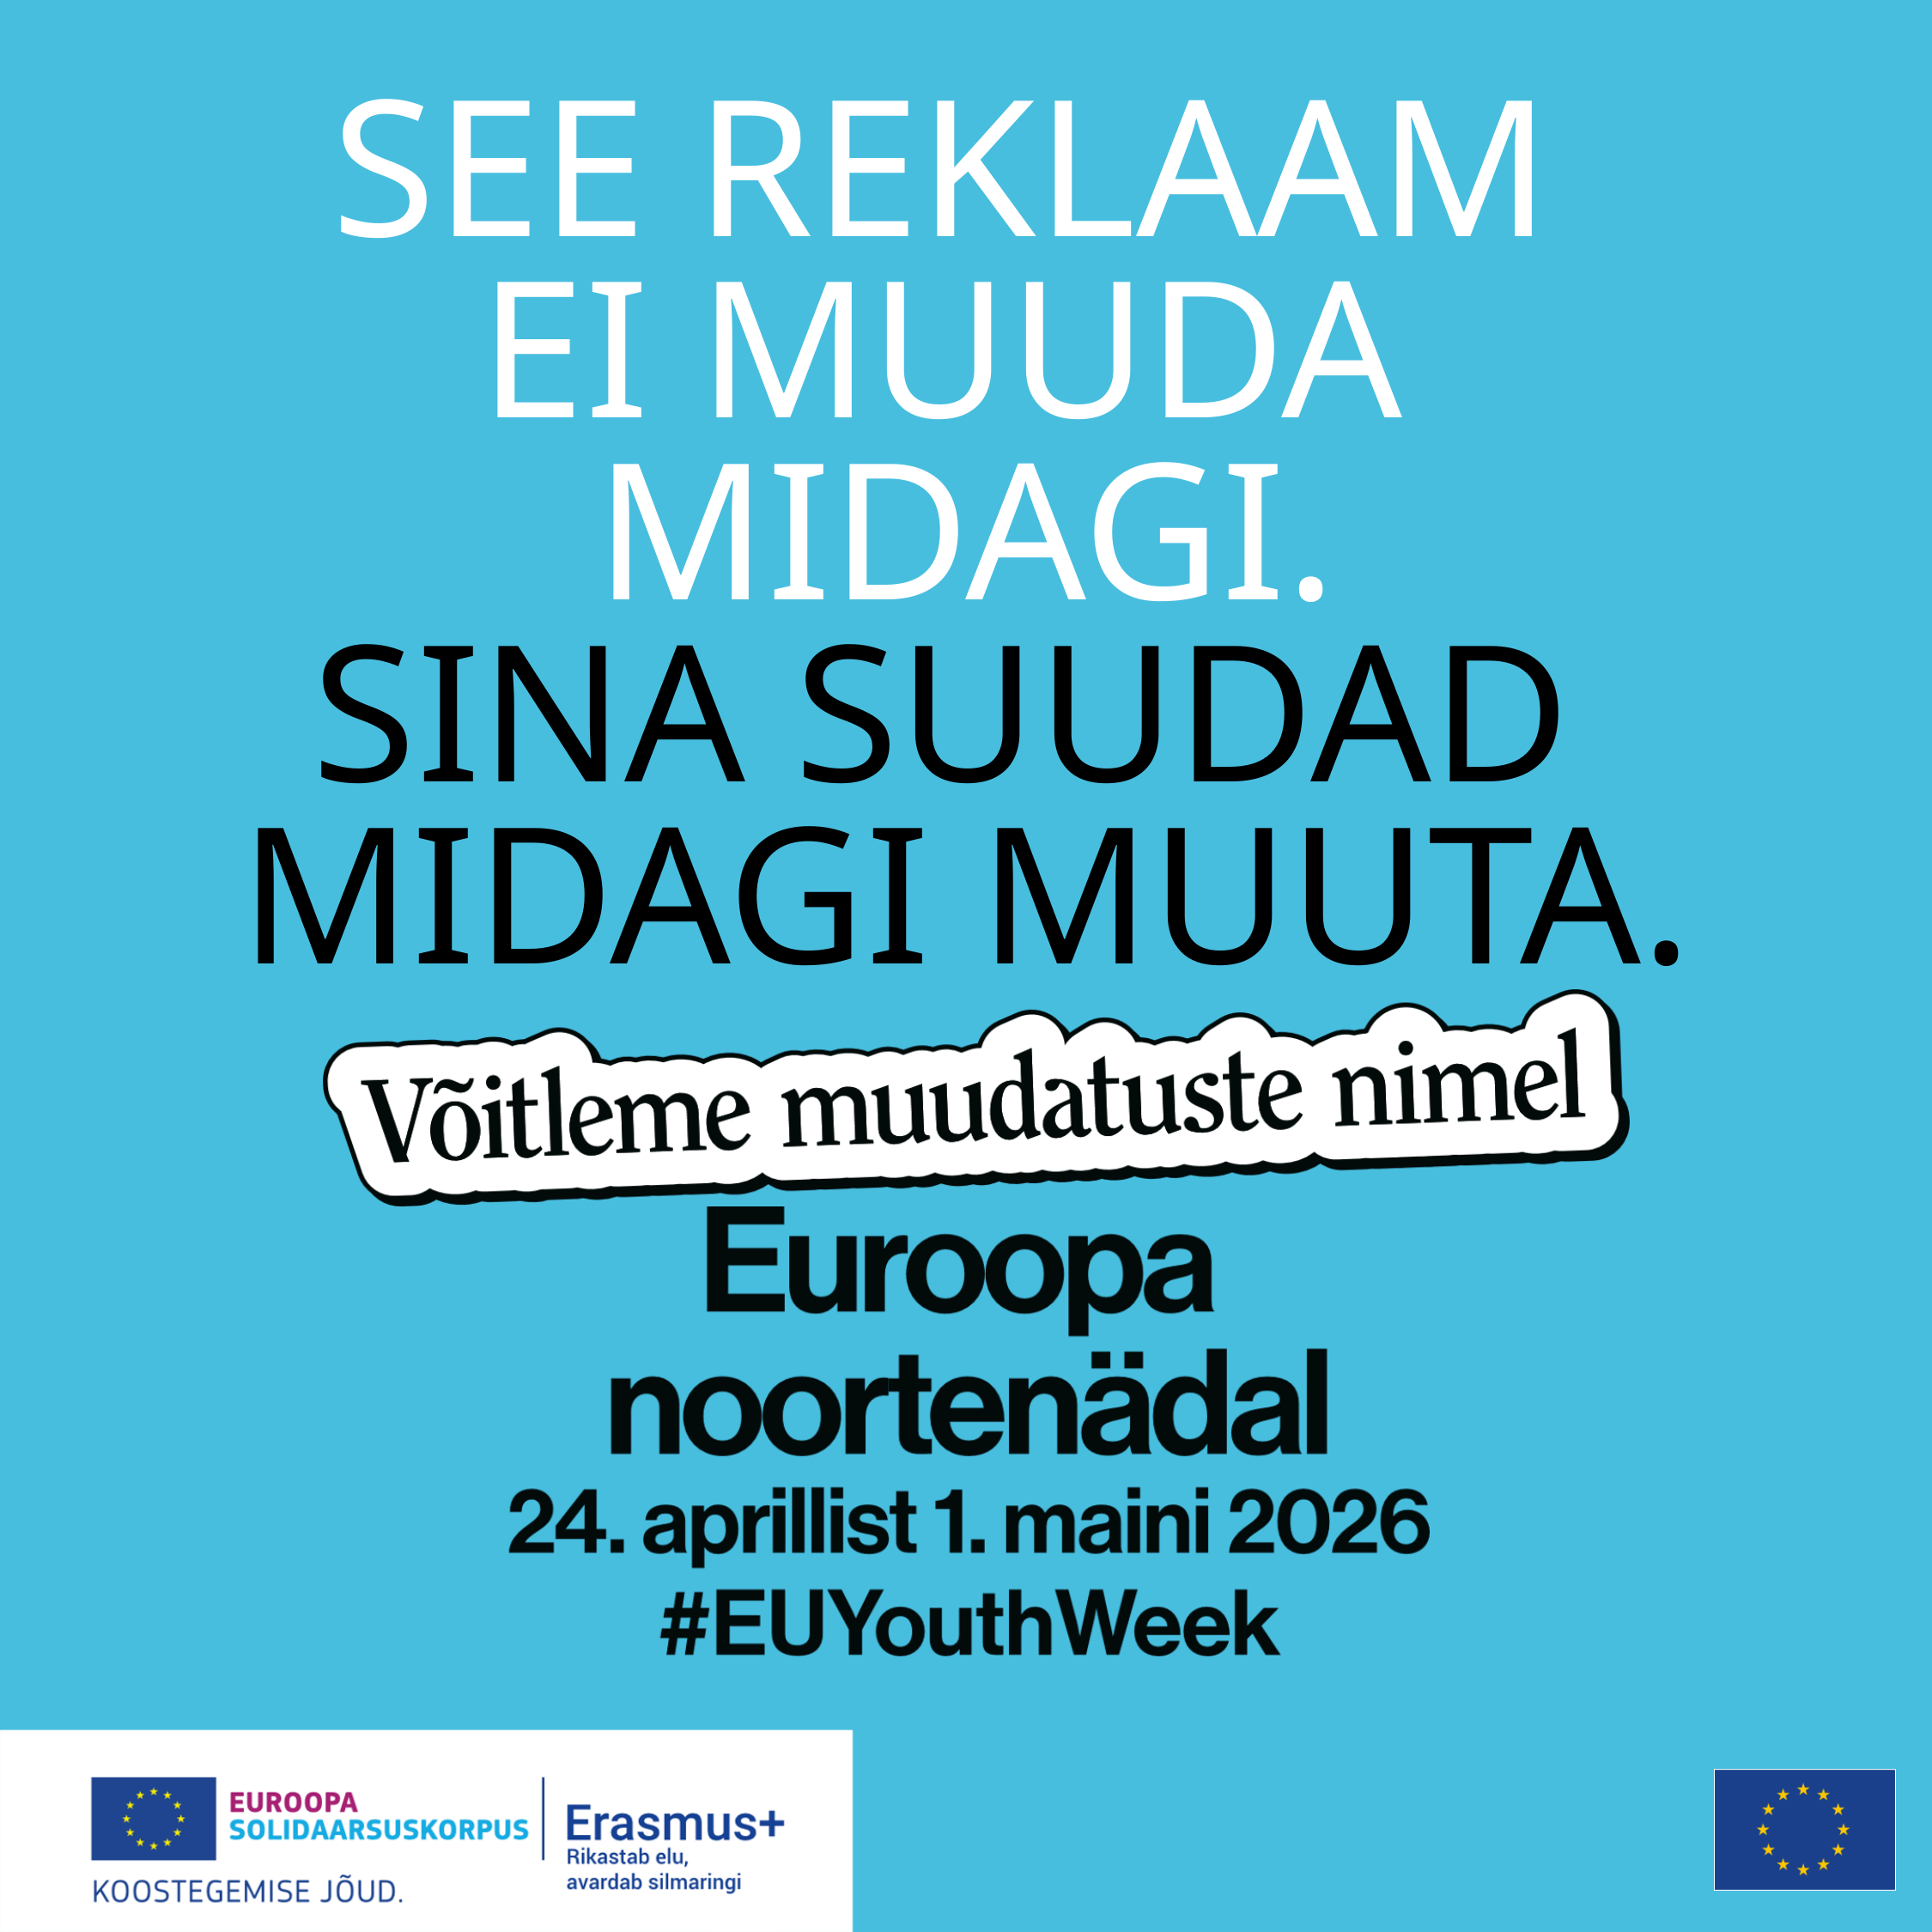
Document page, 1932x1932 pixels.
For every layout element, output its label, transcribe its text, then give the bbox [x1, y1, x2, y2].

picture [0, 989, 1630, 1932]
text_box SEE REKLAAM EI MUUDA MIDAGI. SINA SUUDAD MIDAGI MUUTA. [235, 86, 1697, 1005]
picture [1714, 1769, 1896, 1892]
